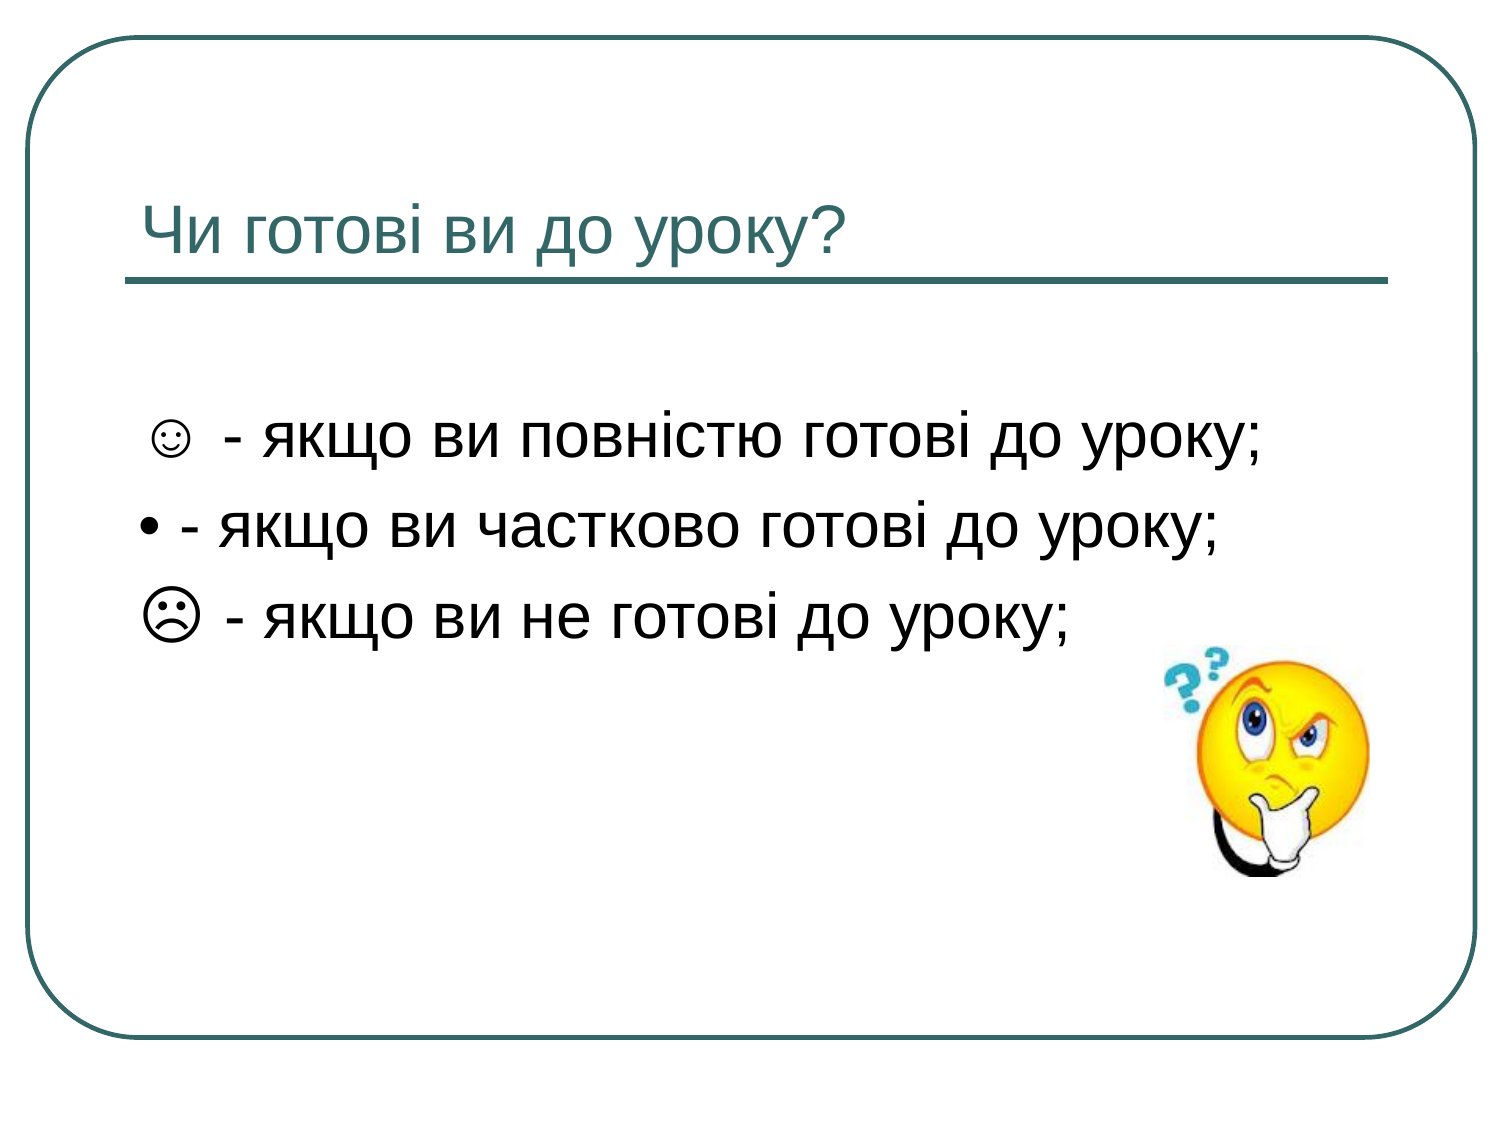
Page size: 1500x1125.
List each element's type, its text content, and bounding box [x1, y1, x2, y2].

title Чи готові ви до уроку? [125, 87, 1388, 275]
text_box [1163, 645, 1370, 877]
list ☺ - якщо ви повністю готові до уроку; • - якщо ви частково готові до уроку; ☹ - якщо ви не готові до уроку; [123, 385, 1387, 916]
